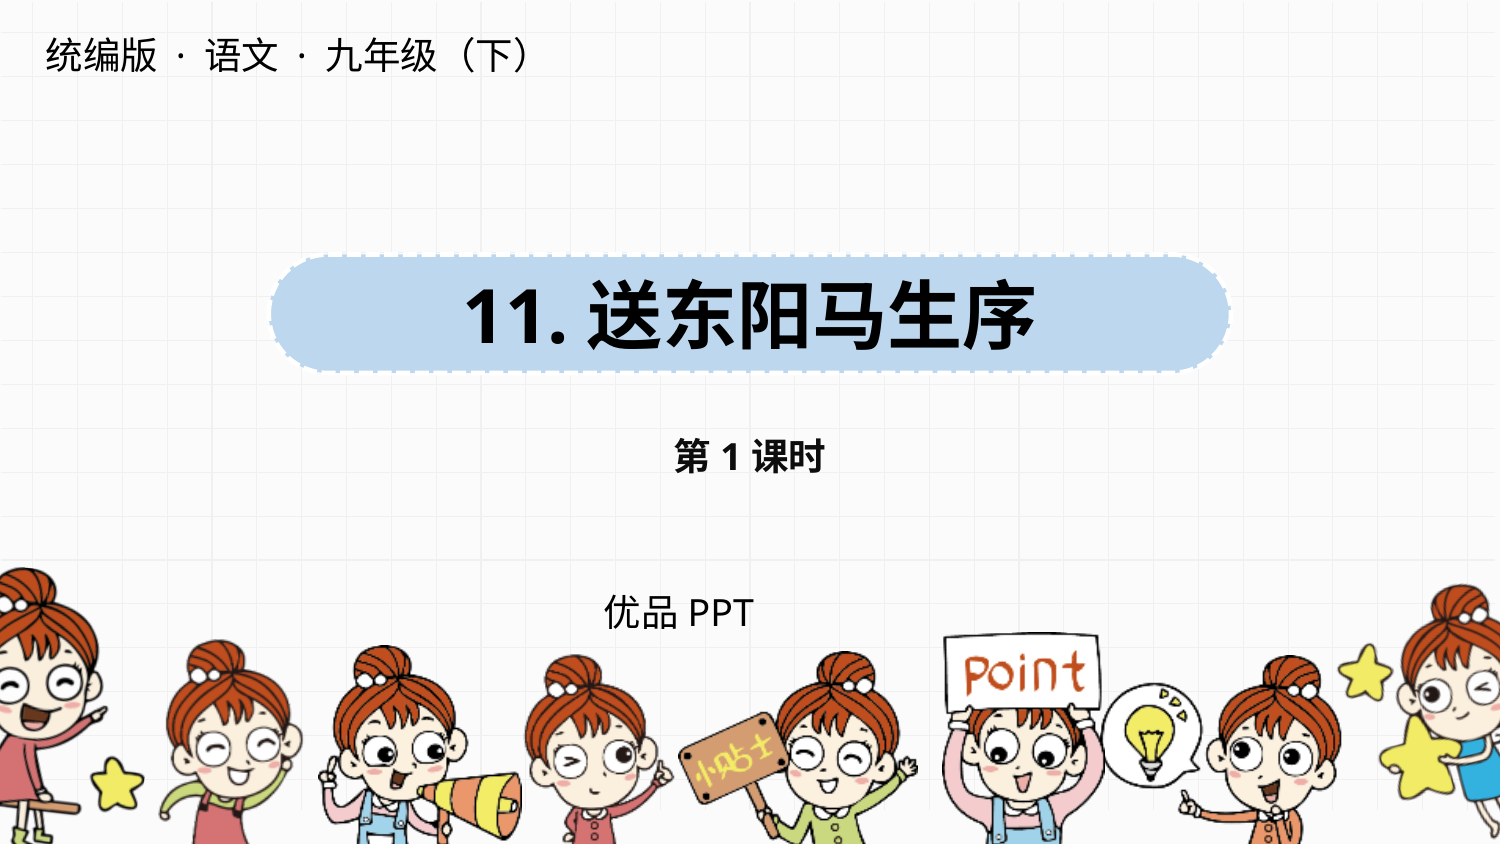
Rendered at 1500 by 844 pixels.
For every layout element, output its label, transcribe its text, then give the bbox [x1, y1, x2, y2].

text_box 优品PPT [588, 577, 882, 642]
text_box 统编版 · 语文 · 九年级（下） [34, 26, 562, 83]
text_box 11.送东阳马生序 [267, 253, 1233, 375]
text_box 第1课时 [298, 426, 1202, 484]
picture [0, 565, 918, 844]
picture [942, 557, 1500, 844]
